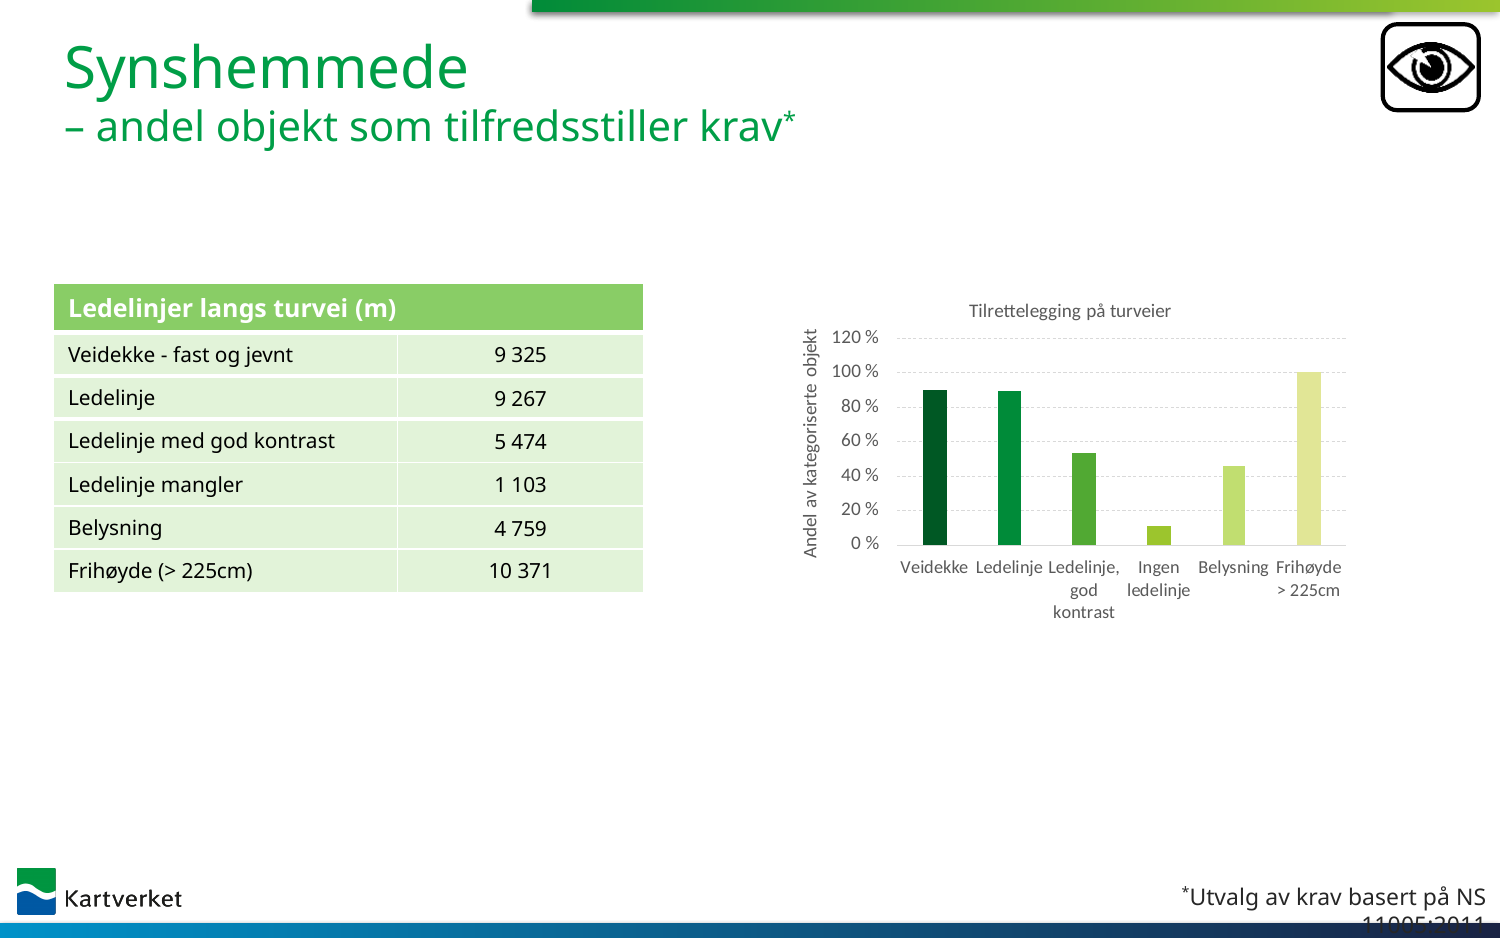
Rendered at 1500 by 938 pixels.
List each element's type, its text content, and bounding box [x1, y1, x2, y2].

table_cell 9 267 [398, 378, 643, 417]
table_cell Ledelinje med god kontrast [54, 421, 397, 462]
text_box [1382, 24, 1480, 111]
table_cell Belysning [54, 507, 397, 548]
picture [791, 291, 1349, 630]
text_box *Utvalg av krav basert på NS 11005:2011 [1068, 873, 1500, 938]
table_cell Ledelinje mangler [54, 463, 397, 505]
text_box Synshemmede – andel objekt som tilfredsstiller krav* [49, 24, 1431, 158]
table_cell 1 103 [398, 463, 643, 505]
table_cell Veidekke - fast og jevnt [54, 335, 397, 374]
table_cell Ledelinje [54, 378, 397, 417]
table_cell 10 371 [398, 550, 643, 592]
table_cell 5 474 [398, 421, 643, 462]
table_header Ledelinjer langs turvei (m) [54, 284, 643, 330]
table_cell Frihøyde (> 225cm) [54, 550, 397, 592]
table_cell 9 325 [398, 335, 643, 374]
table_cell 4 759 [398, 507, 643, 548]
